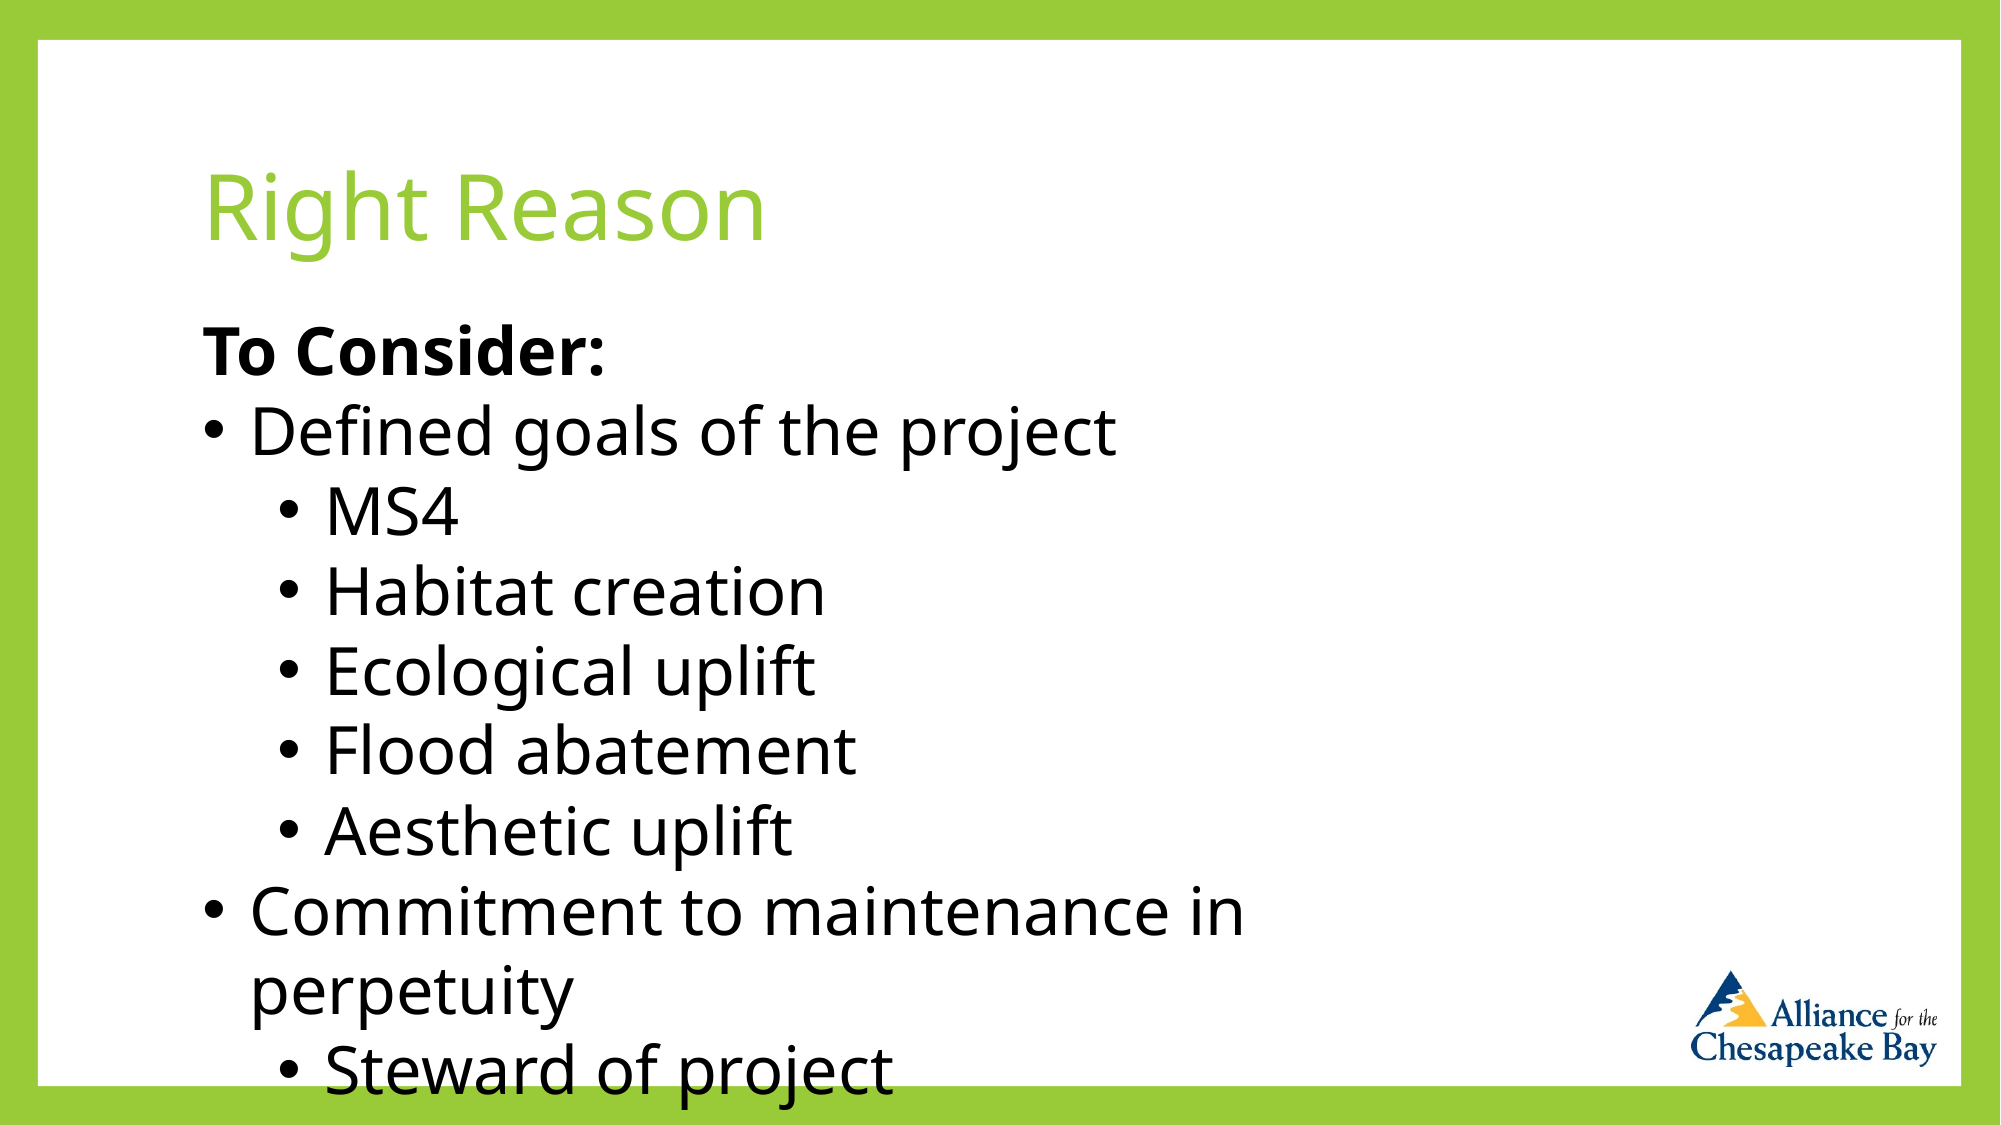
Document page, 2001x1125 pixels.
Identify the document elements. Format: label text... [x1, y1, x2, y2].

picture [1691, 970, 1937, 1067]
text_box To Consider: Defined goals of the project MS4 Habitat creation Ecological uplift Flood abatement Aesthetic uplift Commitment to maintenance in perpetuity Steward of project [187, 221, 1469, 1125]
title Right Reason [187, 99, 1808, 323]
